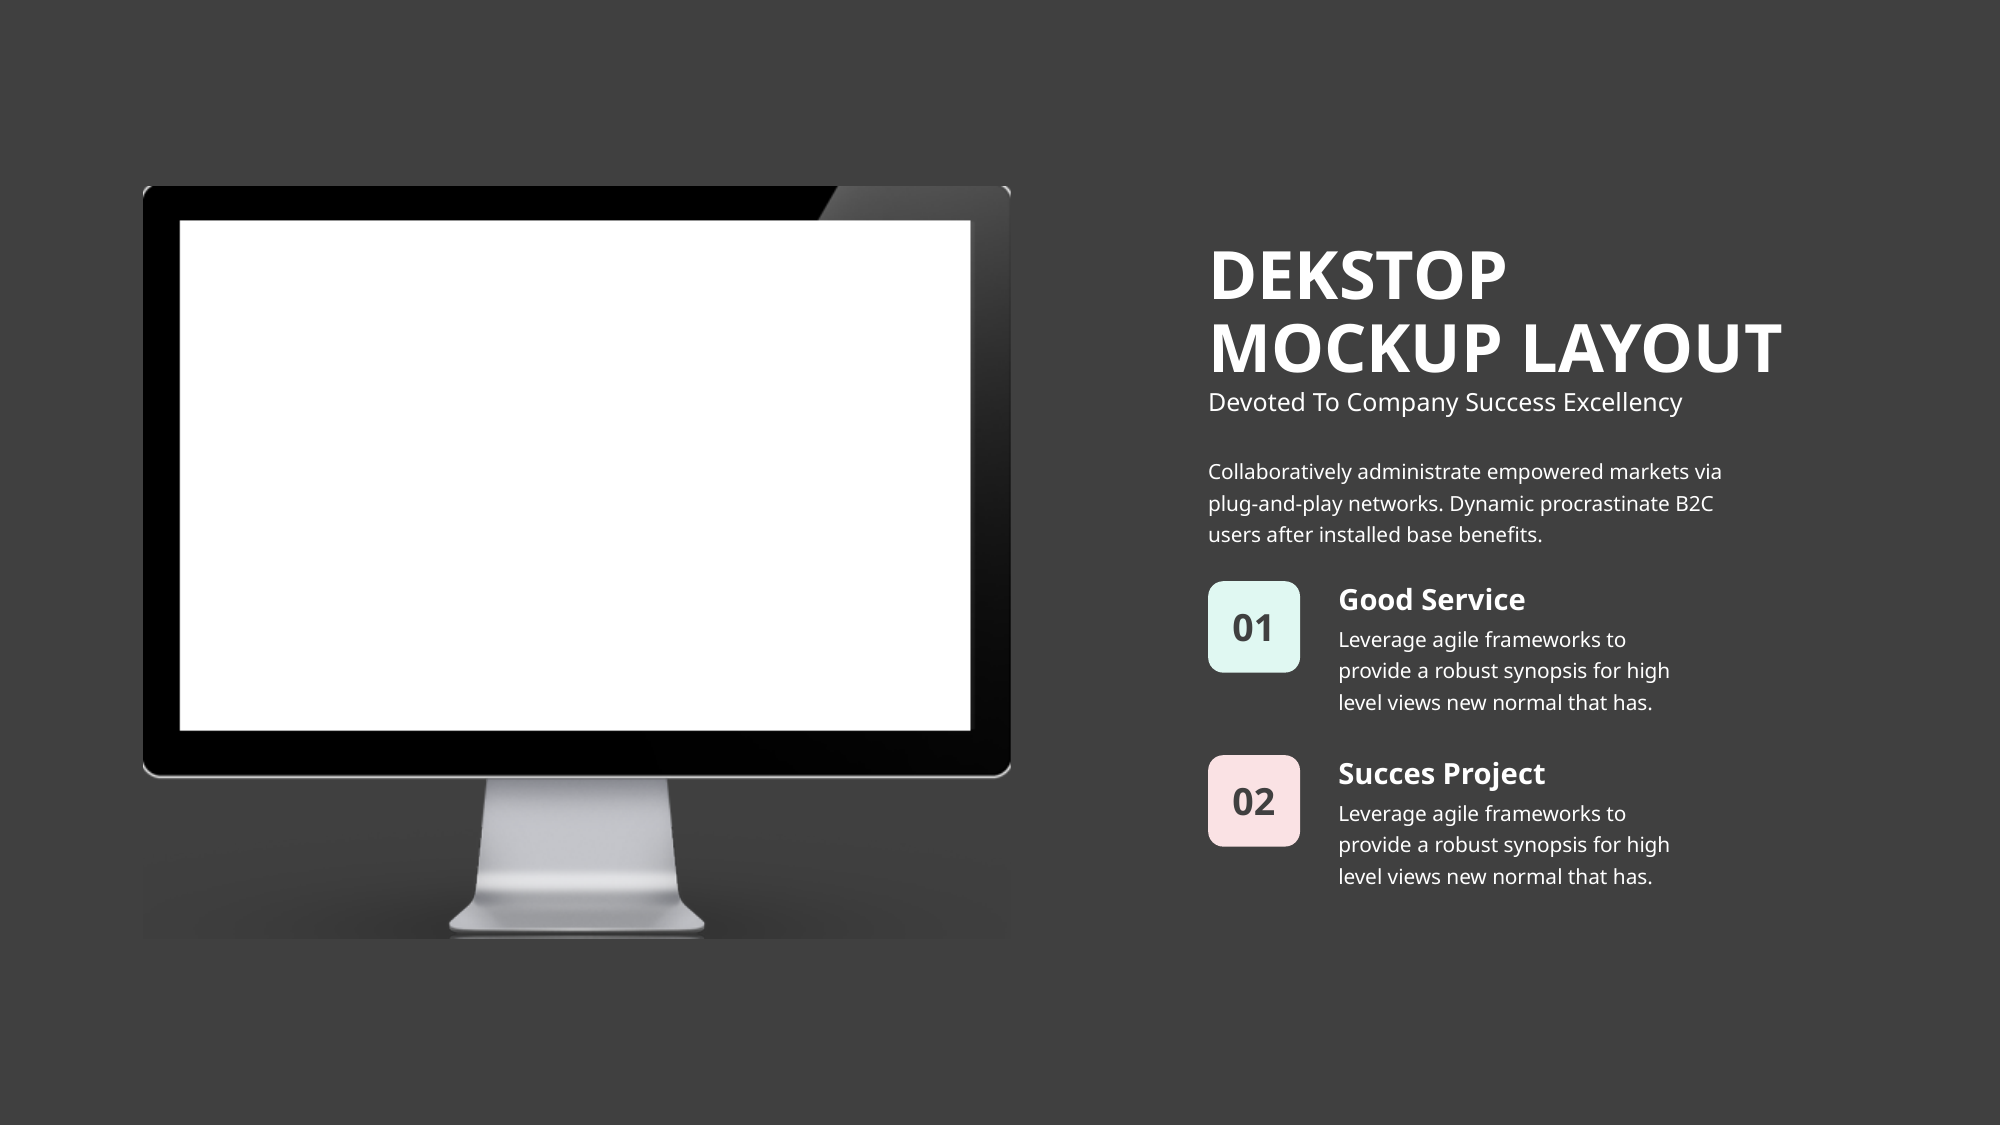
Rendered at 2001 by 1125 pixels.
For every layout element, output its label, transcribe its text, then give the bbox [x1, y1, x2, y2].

text_box Collaboratively administrate empowered markets via plug-and-play networks. Dynamic procrastinate B2C users after installed base benefits. [1208, 452, 1741, 547]
text_box 02 [1216, 778, 1292, 824]
text_box Leverage agile frameworks to provide a robust synopsis for high level views new normal that has. [1338, 620, 1696, 715]
text_box Succes Project [1338, 755, 1696, 791]
text_box [1207, 754, 1302, 848]
text_box [1207, 580, 1302, 674]
picture [143, 186, 1011, 939]
text_box Devoted To Company Success Excellency [1208, 386, 1757, 417]
text_box Good Service [1338, 581, 1696, 617]
text_box Leverage agile frameworks to provide a robust synopsis for high level views new normal that has. [1338, 794, 1696, 889]
text_box 01 [1216, 604, 1292, 650]
text_box DEKSTOP MOCKUP LAYOUT [1208, 239, 1803, 386]
